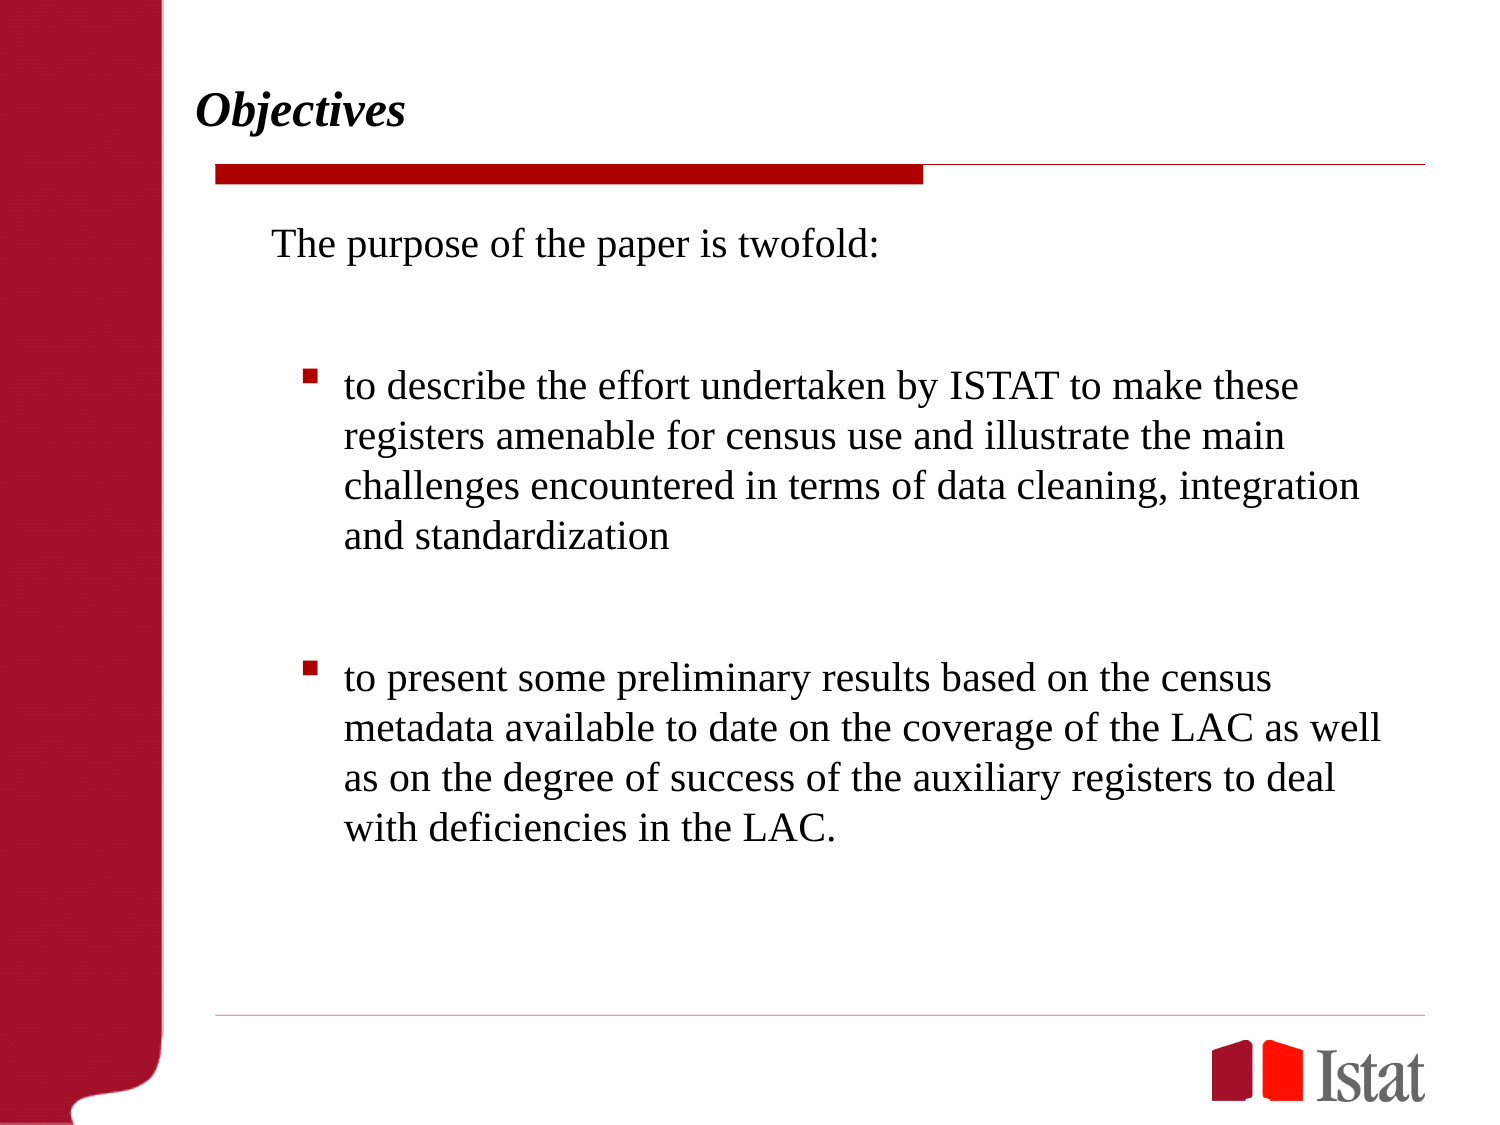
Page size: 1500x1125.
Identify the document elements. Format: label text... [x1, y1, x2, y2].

picture [0, 0, 164, 1125]
title Objectives [180, 45, 1500, 167]
picture [1212, 1040, 1425, 1102]
list The purpose of the paper is twofold: to describe the effort undertaken by ISTAT to make these registers amenable for census use and illustrate the main challenges encountered in terms of data cleaning, integration and standardization to present some preliminary results based on the census metadata available to date on the coverage of the LAC as well as on the degree of success of the auxiliary registers to deal with deficiencies in the LAC. [178, 207, 1426, 1006]
